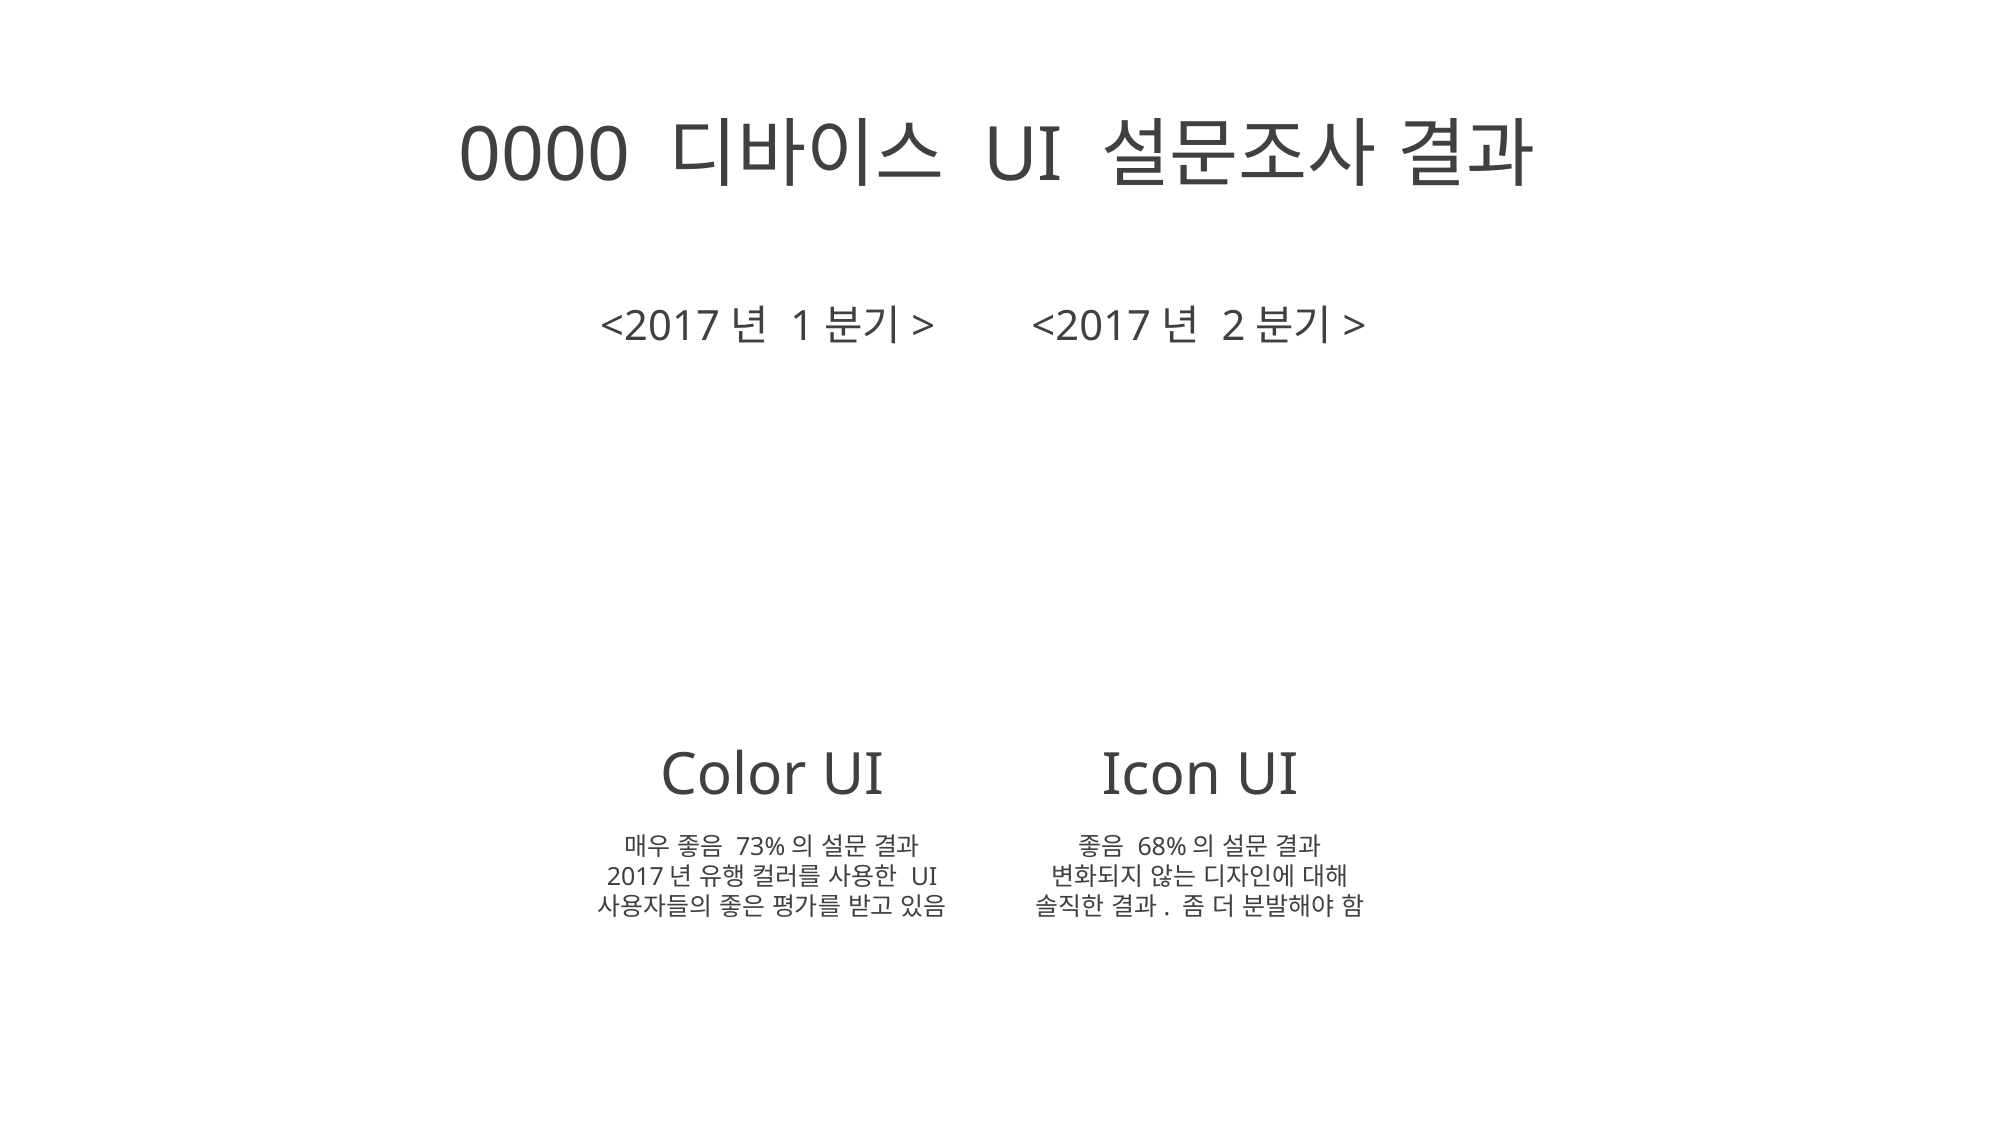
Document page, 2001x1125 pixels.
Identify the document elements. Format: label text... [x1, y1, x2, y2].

text_box Icon UI [1087, 729, 1314, 814]
text_box 0000 디바이스 UI 설문조사 결과 [444, 98, 1551, 203]
text_box 좋음 68%의 설문 결과 변화되지 않는 디자인에 대해 솔직한 결과. 좀 더 분발해야 함 [1020, 823, 1380, 929]
text_box <2017년 1분기> [585, 291, 951, 357]
text_box 매우 좋음 73%의 설문 결과 2017년 유행 컬러를 사용한 UI 사용자들의 좋은 평가를 받고 있음 [582, 823, 962, 929]
text_box <2017년 2분기> [1016, 291, 1382, 357]
text_box Color UI [645, 729, 899, 814]
